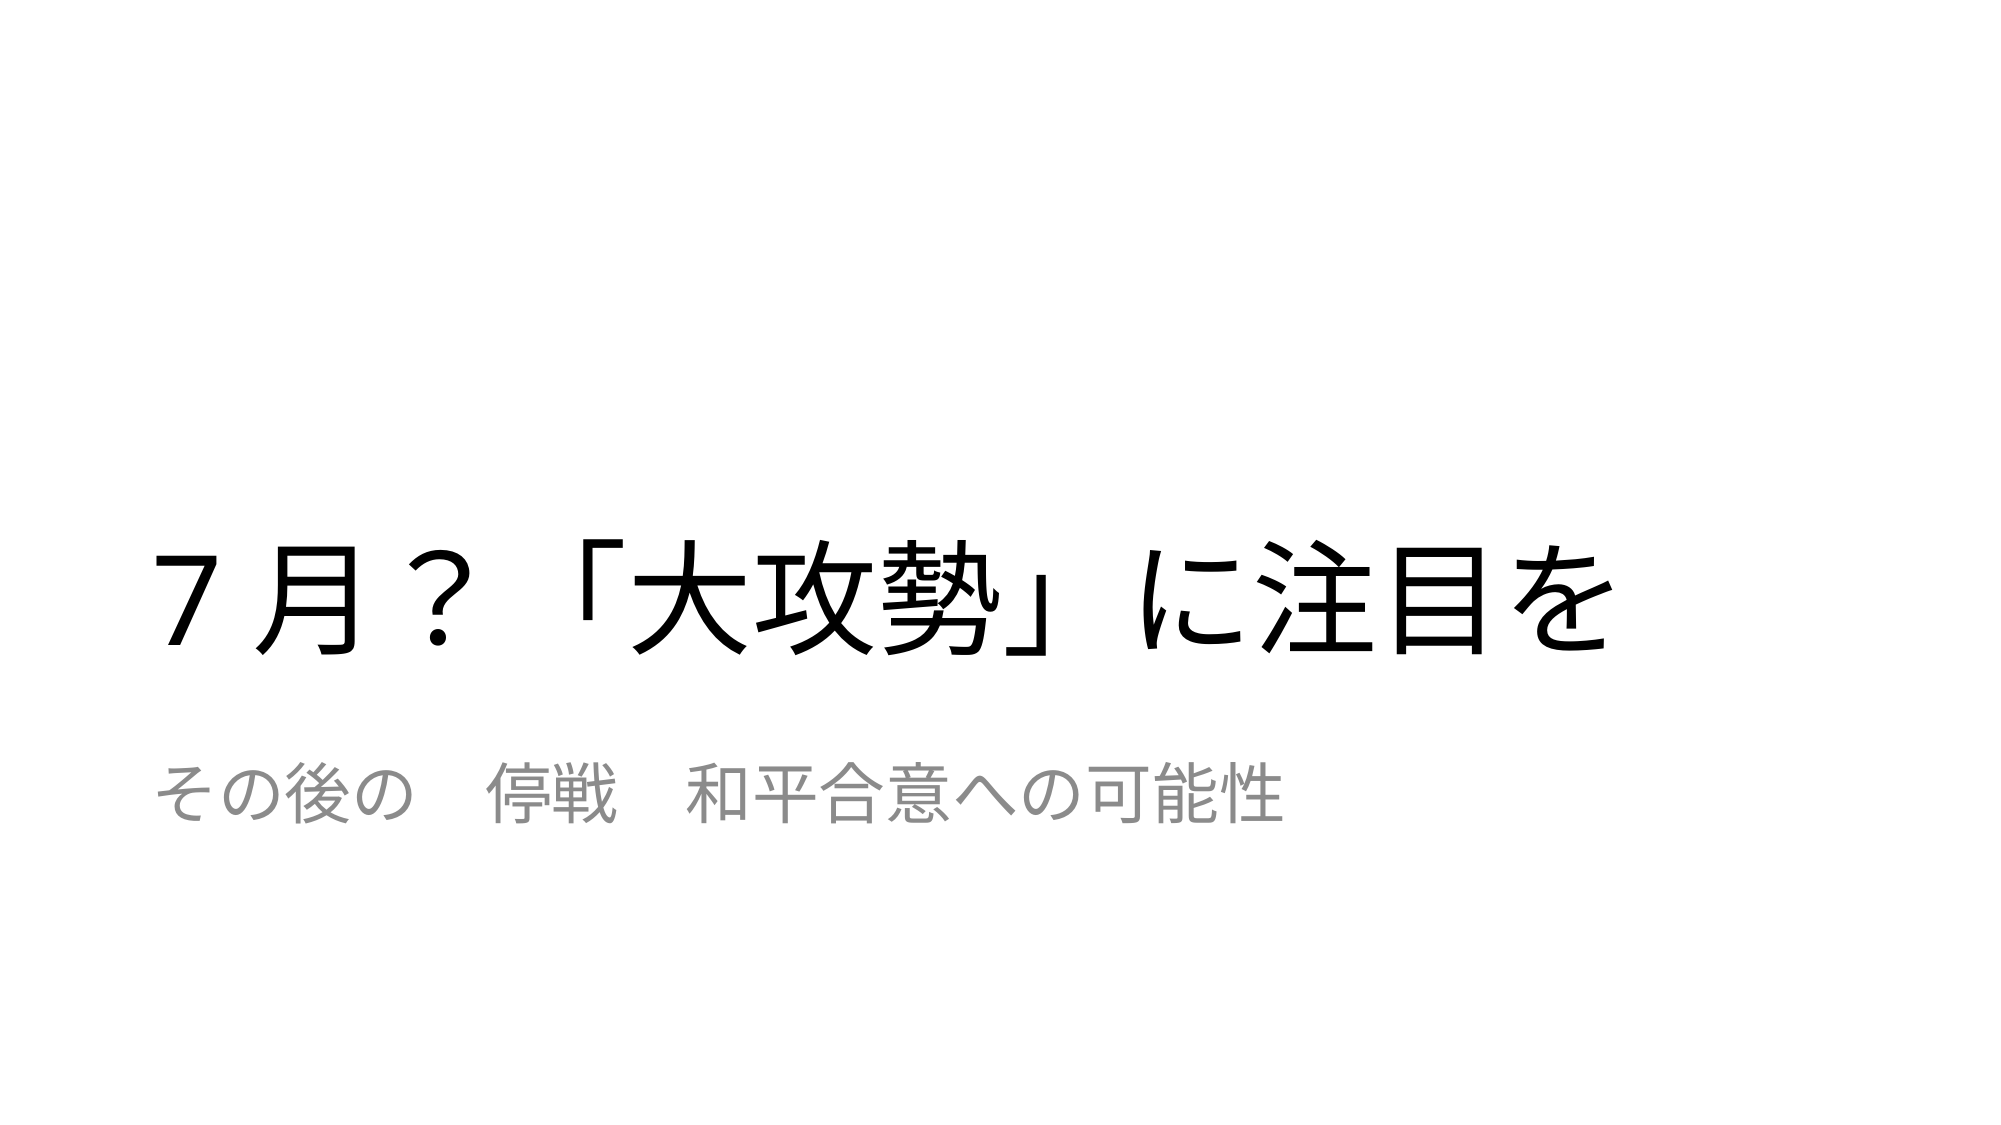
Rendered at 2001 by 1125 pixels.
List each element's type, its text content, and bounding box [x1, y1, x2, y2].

list その後の 停戦 和平合意への可能性 [136, 752, 1862, 999]
title 7月？「大攻勢」に注目を [136, 212, 1862, 681]
